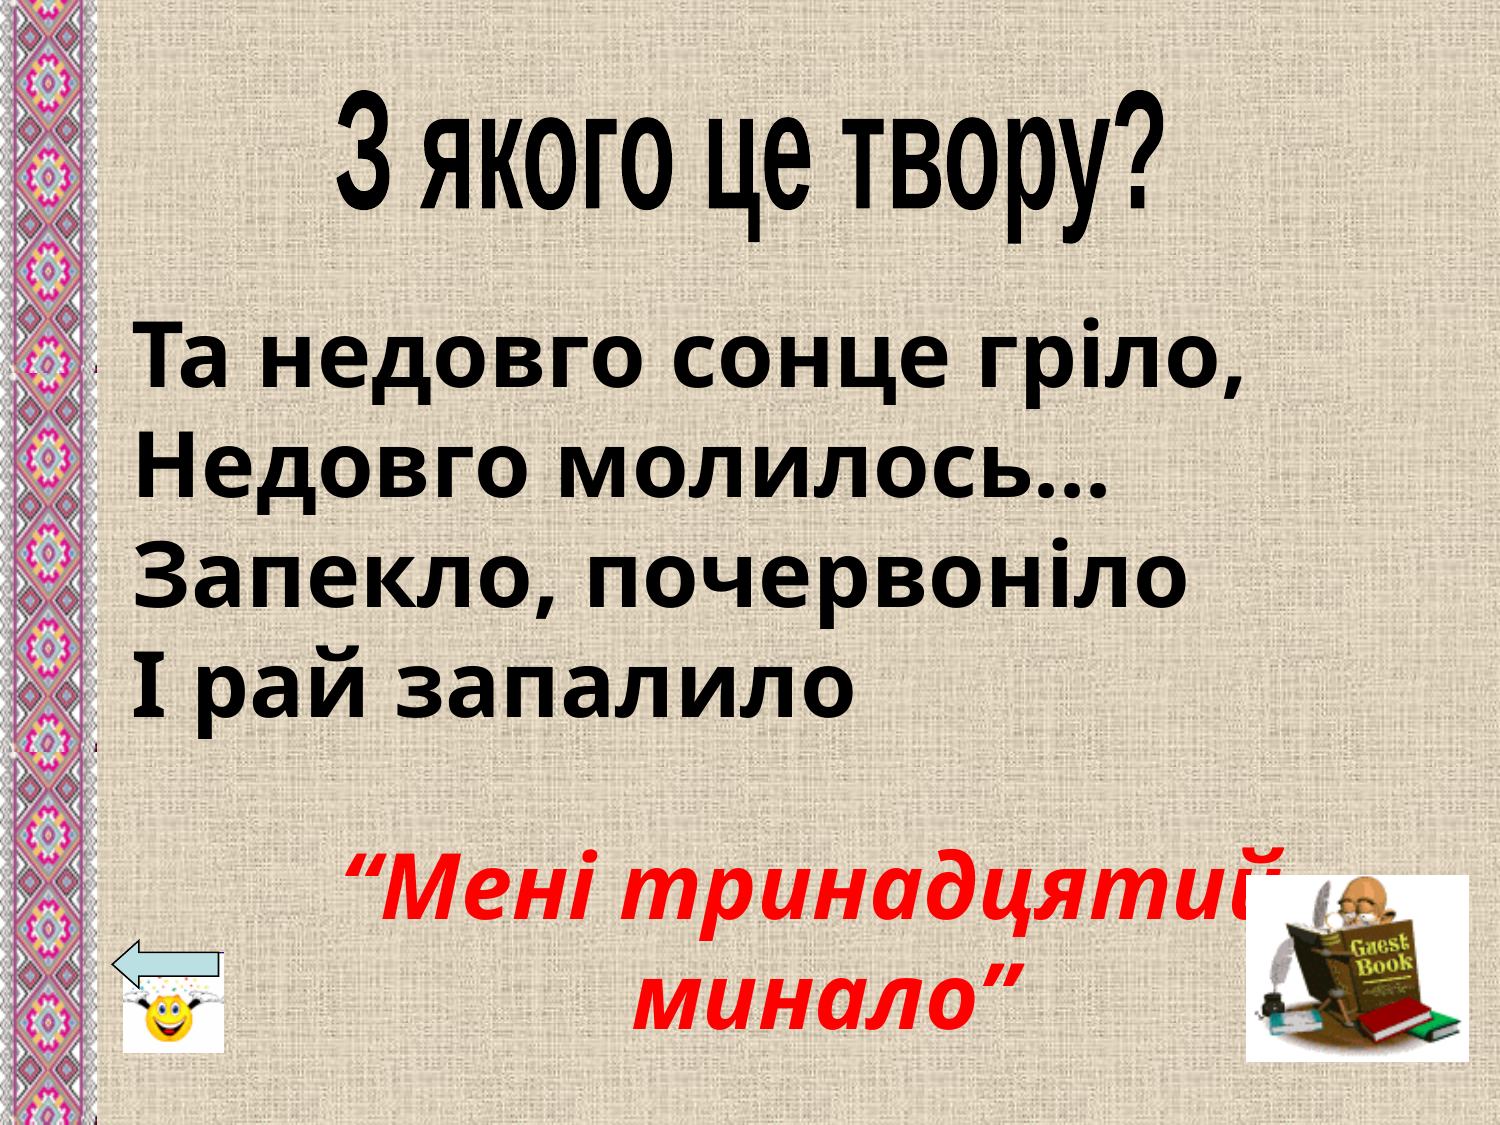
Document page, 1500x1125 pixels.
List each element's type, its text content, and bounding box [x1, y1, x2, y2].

text_box Та недовго сонце гріло, Недовго молилось... Запекло, почервоніло І рай запалило [117, 421, 1468, 610]
picture [0, 0, 1500, 1125]
text_box [112, 959, 118, 970]
text_box [128, 940, 139, 950]
text_box “Мені тринадцятий минало” [149, 843, 1500, 1032]
